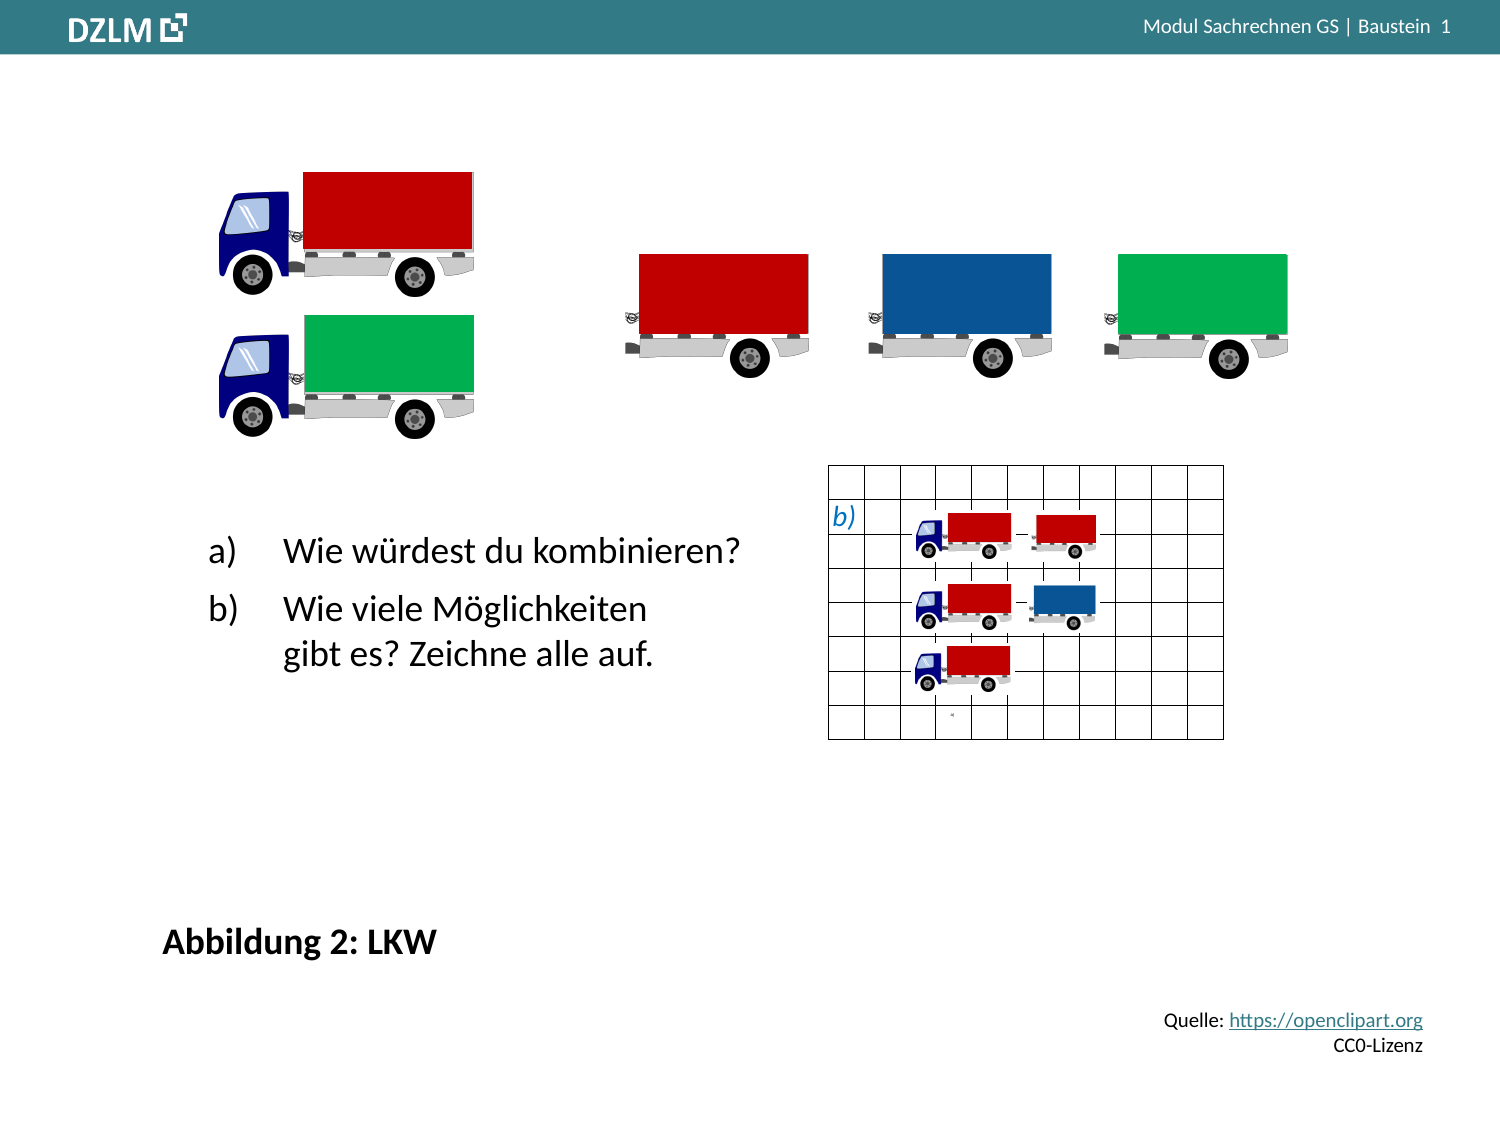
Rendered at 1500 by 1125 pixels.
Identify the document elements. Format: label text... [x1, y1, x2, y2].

table_cell [1044, 641, 1079, 671]
text_box Wie würdest du kombinieren? Wie viele Möglichkeiten gibt es? Zeichne alle auf. [193, 519, 815, 682]
table_cell [1015, 637, 1043, 671]
table_cell [1008, 672, 1043, 705]
table_header [1188, 466, 1223, 499]
table_cell [1152, 569, 1187, 602]
table_cell [1116, 535, 1151, 568]
table_cell [1100, 535, 1115, 568]
table_cell [1188, 500, 1223, 534]
picture [911, 642, 1015, 695]
table_cell [1044, 706, 1079, 739]
picture [1028, 510, 1100, 562]
table_cell [1080, 706, 1115, 739]
table_cell [1188, 569, 1223, 602]
table_header [829, 466, 864, 490]
table_cell [1116, 637, 1151, 671]
table_cell [865, 540, 900, 568]
table_header [1080, 466, 1115, 499]
table_cell [901, 672, 935, 705]
table_cell [1152, 500, 1187, 534]
picture [1104, 245, 1294, 386]
table_header [1008, 466, 1043, 499]
table_cell [1152, 672, 1187, 705]
table_cell [1188, 535, 1223, 568]
table_cell [1104, 603, 1115, 636]
table_cell [972, 706, 1007, 739]
table_cell [829, 672, 864, 705]
picture [912, 580, 1016, 633]
table_cell [1188, 706, 1223, 739]
table_cell [1080, 637, 1115, 671]
table_cell [1116, 569, 1151, 602]
table_header [972, 466, 1007, 499]
table_cell [865, 637, 900, 671]
table_header [936, 466, 971, 499]
table_cell [972, 500, 1007, 508]
table_cell [901, 603, 908, 636]
table_cell [936, 500, 971, 508]
table_header [901, 466, 935, 499]
table_cell [865, 672, 900, 705]
table_header [1152, 466, 1187, 499]
table_header [865, 466, 900, 490]
text_box Abbildung 2: LKW [147, 909, 587, 970]
table_cell [1152, 535, 1187, 568]
table_cell [1188, 603, 1223, 636]
table_cell [1080, 569, 1115, 602]
picture [219, 315, 474, 440]
table_cell [930, 500, 935, 508]
table_cell [829, 637, 864, 671]
table_cell [901, 569, 935, 602]
table_cell [936, 569, 971, 579]
table_cell [1188, 637, 1223, 671]
table_header [1044, 466, 1079, 499]
table_cell [972, 569, 1007, 579]
table_cell [1188, 672, 1223, 705]
table_cell [1152, 706, 1187, 739]
table_cell [1008, 500, 1043, 517]
table_cell [1116, 500, 1151, 534]
picture [912, 510, 1016, 562]
table_cell [829, 540, 864, 568]
table_cell [1116, 706, 1151, 739]
table_cell [901, 706, 935, 739]
table_cell [1044, 500, 1079, 508]
picture [219, 172, 474, 297]
picture [868, 244, 1058, 385]
table_cell [1116, 603, 1151, 636]
table_cell a) [936, 706, 971, 739]
table_cell [1080, 500, 1115, 534]
table_header [1116, 466, 1151, 499]
table_cell [1008, 706, 1043, 739]
table_cell [829, 706, 864, 739]
table_cell [1116, 672, 1151, 705]
table_cell [829, 603, 864, 636]
table_cell [1152, 603, 1187, 636]
table_cell [1016, 560, 1026, 568]
text_box Quelle: https://openclipart.org CC0-Lizenz [1148, 999, 1438, 1065]
picture [624, 244, 815, 385]
table_cell [829, 569, 864, 602]
table_cell [901, 540, 912, 568]
table_cell [865, 569, 900, 602]
table_cell [865, 706, 900, 739]
table_cell [865, 603, 900, 636]
table_cell [1008, 569, 1043, 588]
table_cell [1044, 569, 1079, 579]
table_cell [1044, 672, 1079, 705]
table_cell [1152, 637, 1187, 671]
picture [1027, 580, 1100, 633]
table_cell [1080, 672, 1115, 705]
text_box b) [817, 490, 930, 540]
table_cell [901, 637, 911, 671]
